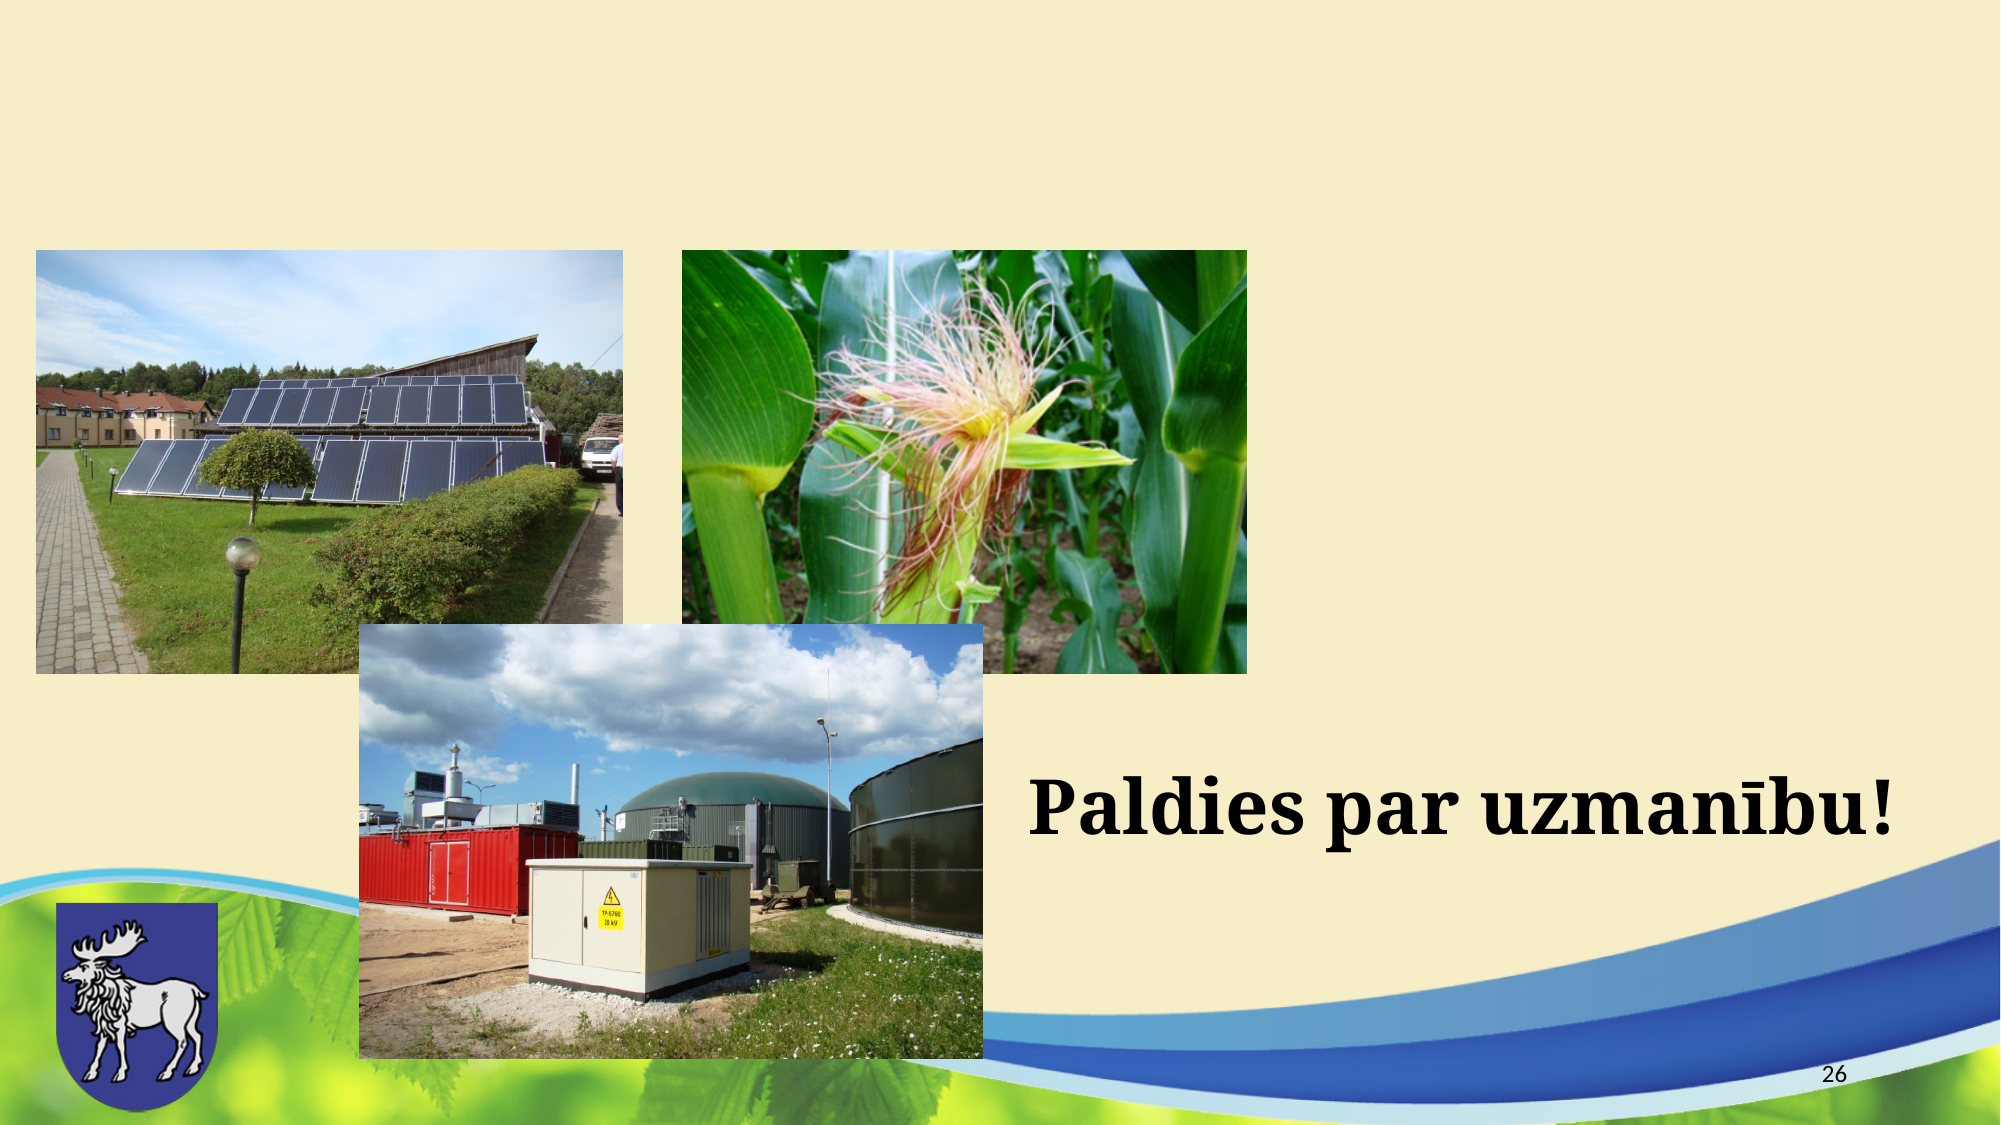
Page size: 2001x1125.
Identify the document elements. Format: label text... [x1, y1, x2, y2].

picture [0, 0, 2001, 1125]
title [137, 59, 1863, 278]
text_box Paldies par uzmanību! [1002, 733, 1925, 886]
slide_number 26 [1412, 1042, 1863, 1103]
